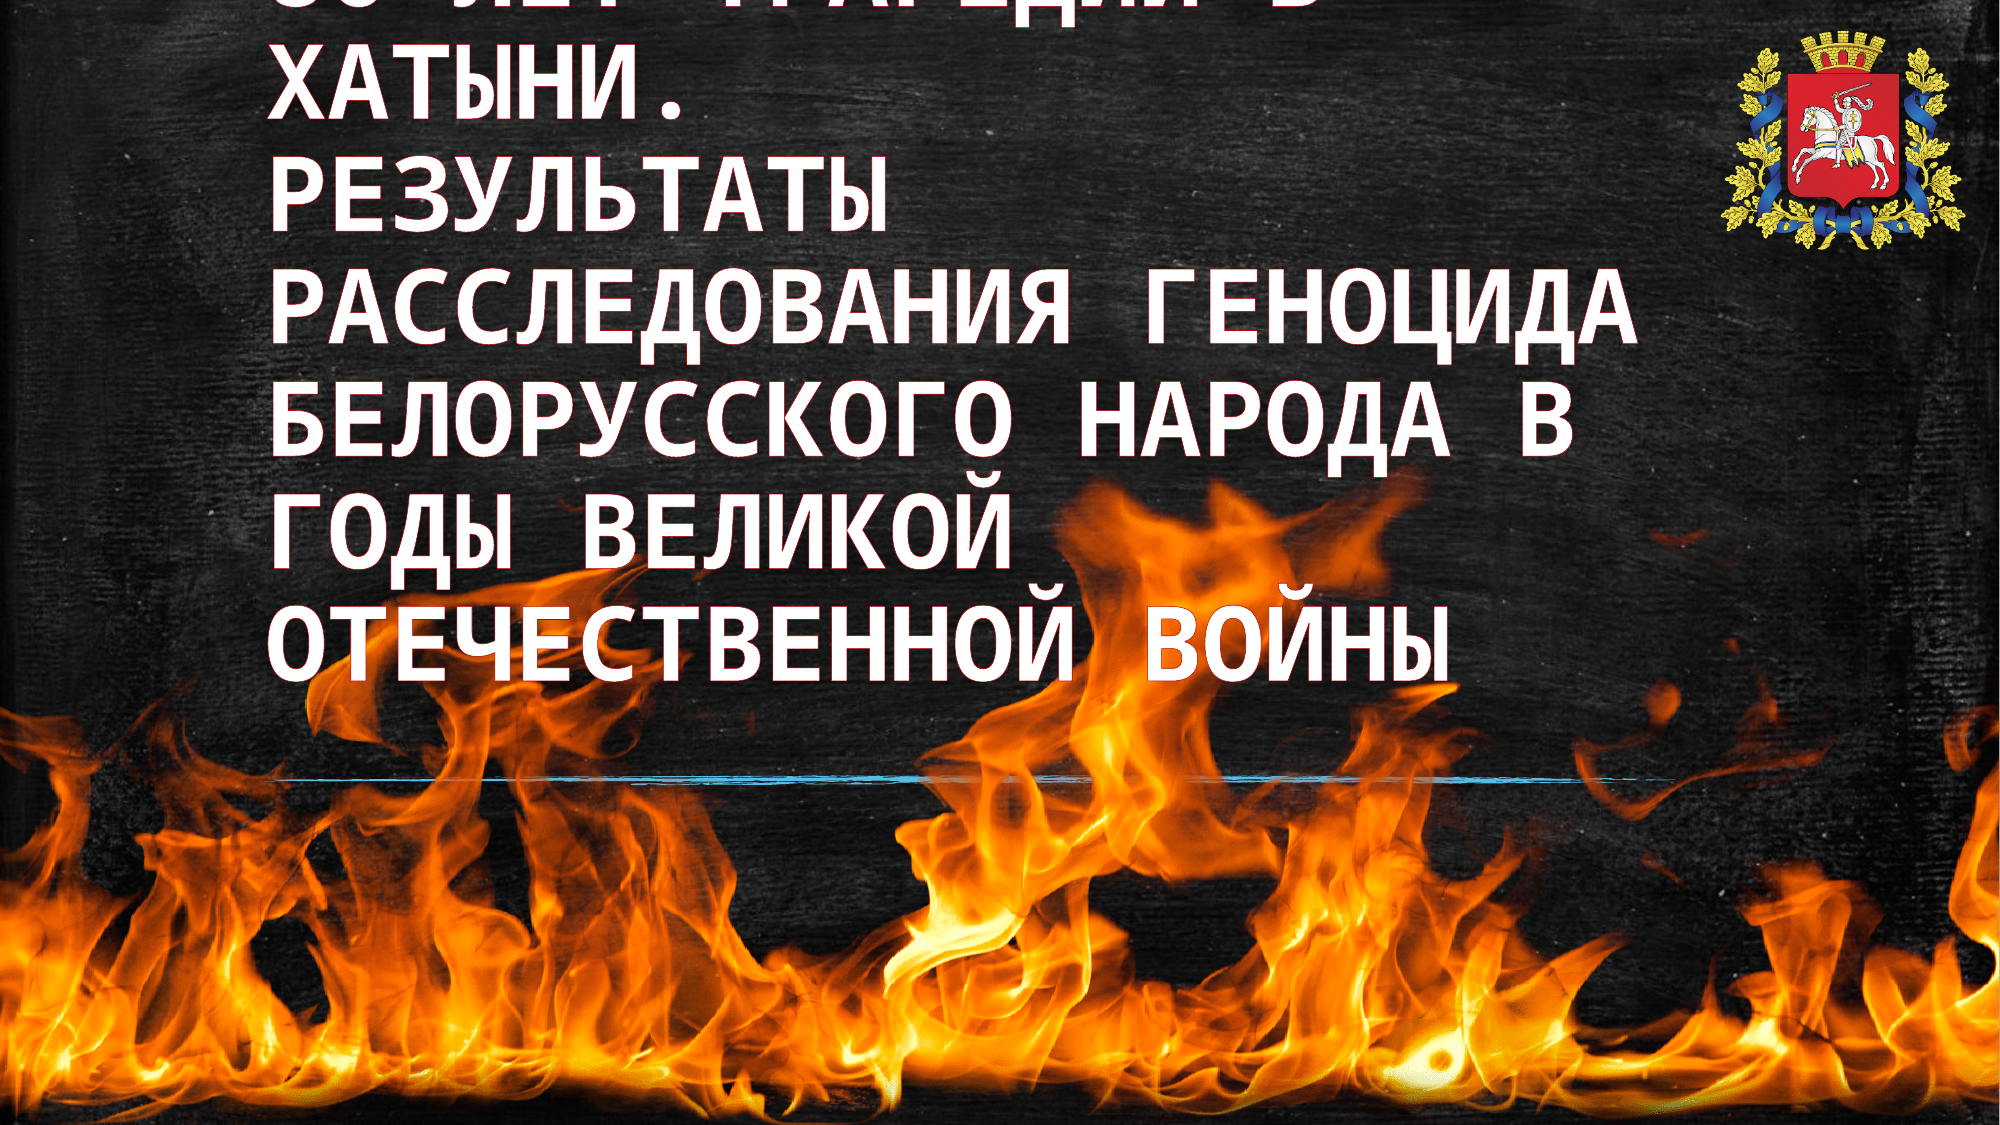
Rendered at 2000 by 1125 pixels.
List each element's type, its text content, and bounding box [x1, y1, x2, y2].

picture [1720, 30, 1966, 250]
picture [0, 360, 2000, 1125]
title 80 ЛЕТ ТРАГЕДИИ В ХАТЫНИ. РЕЗУЛЬТАТЫ РАССЛЕДОВАНИЯ ГЕНОЦИДА БЕЛОРУССКОГО НАРОДА В ГОДЫ ВЕЛИКОЙ ОТЕЧЕСТВЕННОЙ ВОЙНЫ [249, 113, 1750, 360]
